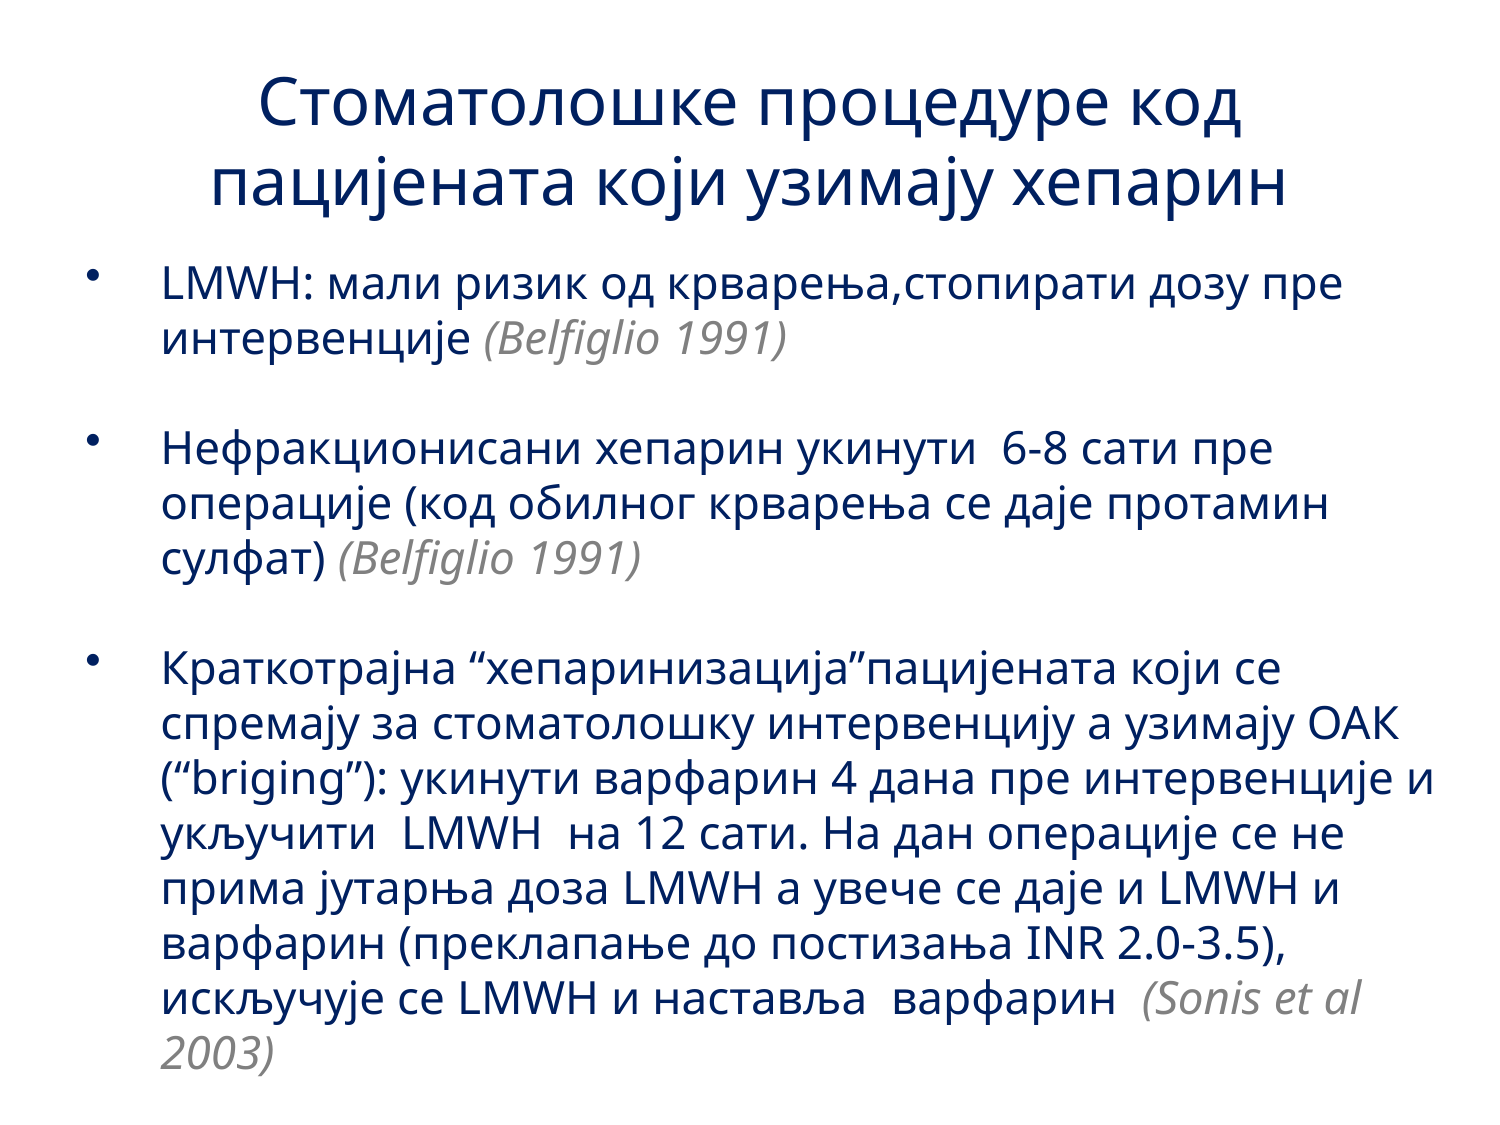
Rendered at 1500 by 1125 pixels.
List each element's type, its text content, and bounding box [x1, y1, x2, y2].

list LMWH: мали ризик од крварења,стопирати дозу пре интервенције (Belfiglio 1991) Нефракционисани хепарин укинути 6-8 сати пре операције (код обилног крварења се даје протамин сулфат) (Belfiglio 1991) Краткотрајна “хепаринизација”пацијената који се спремају за стоматолошку интервенцију а узимају ОАК (“briging”): укинути варфарин 4 дана пре интервенције и укључити LMWH на 12 сати. На дан операције се не прима јутарња доза LMWH а увече се даје и LMWH и варфарин (преклапање до постизања INR 2.0-3.5), искључује се LMWH и наставља варфарин (Sonis et al 2003) [70, 246, 1483, 1087]
title Стоматолошке процедуре код пацијената који узимају хепарин [75, 45, 1425, 233]
